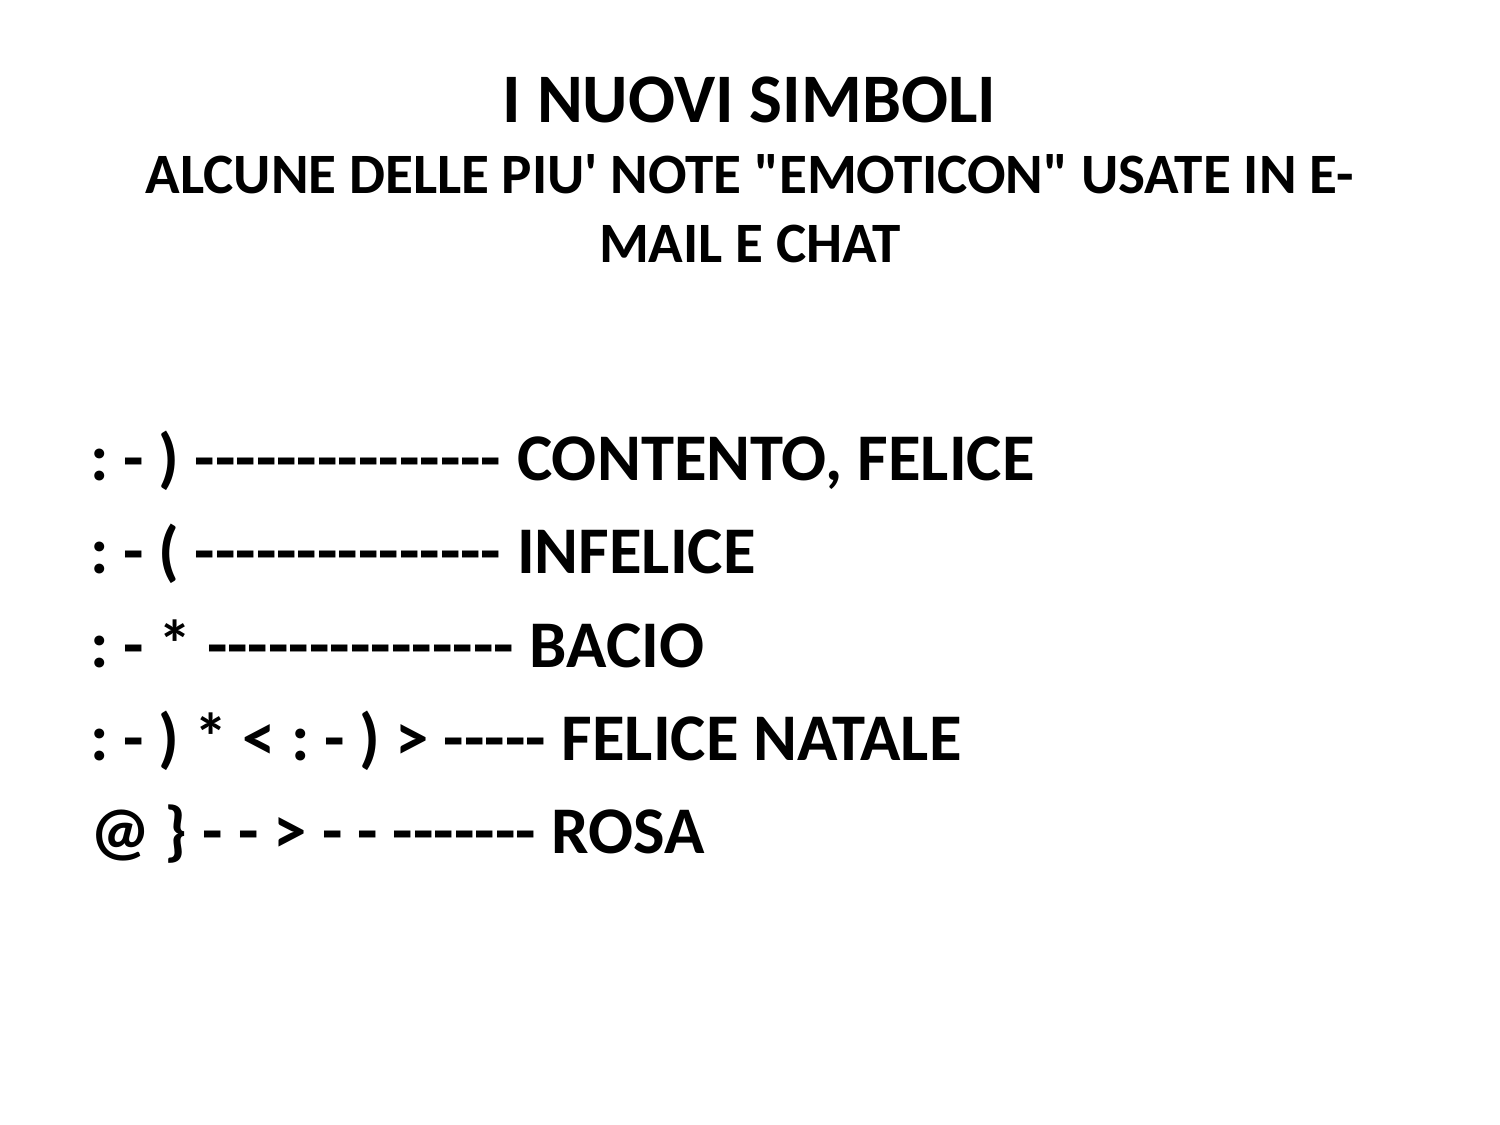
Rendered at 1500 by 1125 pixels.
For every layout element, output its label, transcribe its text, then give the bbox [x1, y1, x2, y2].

list : - ) --------------- CONTENTO, FELICE : - ( --------------- INFELICE : - * --------------- BACIO : - ) * < : - ) > ----- FELICE NATALE @ } - - > - - ------- ROSA [75, 326, 1425, 1005]
title I NUOVI SIMBOLI ALCUNE DELLE PIU' NOTE "EMOTICON" USATE IN E-MAIL E CHAT [75, 45, 1425, 326]
